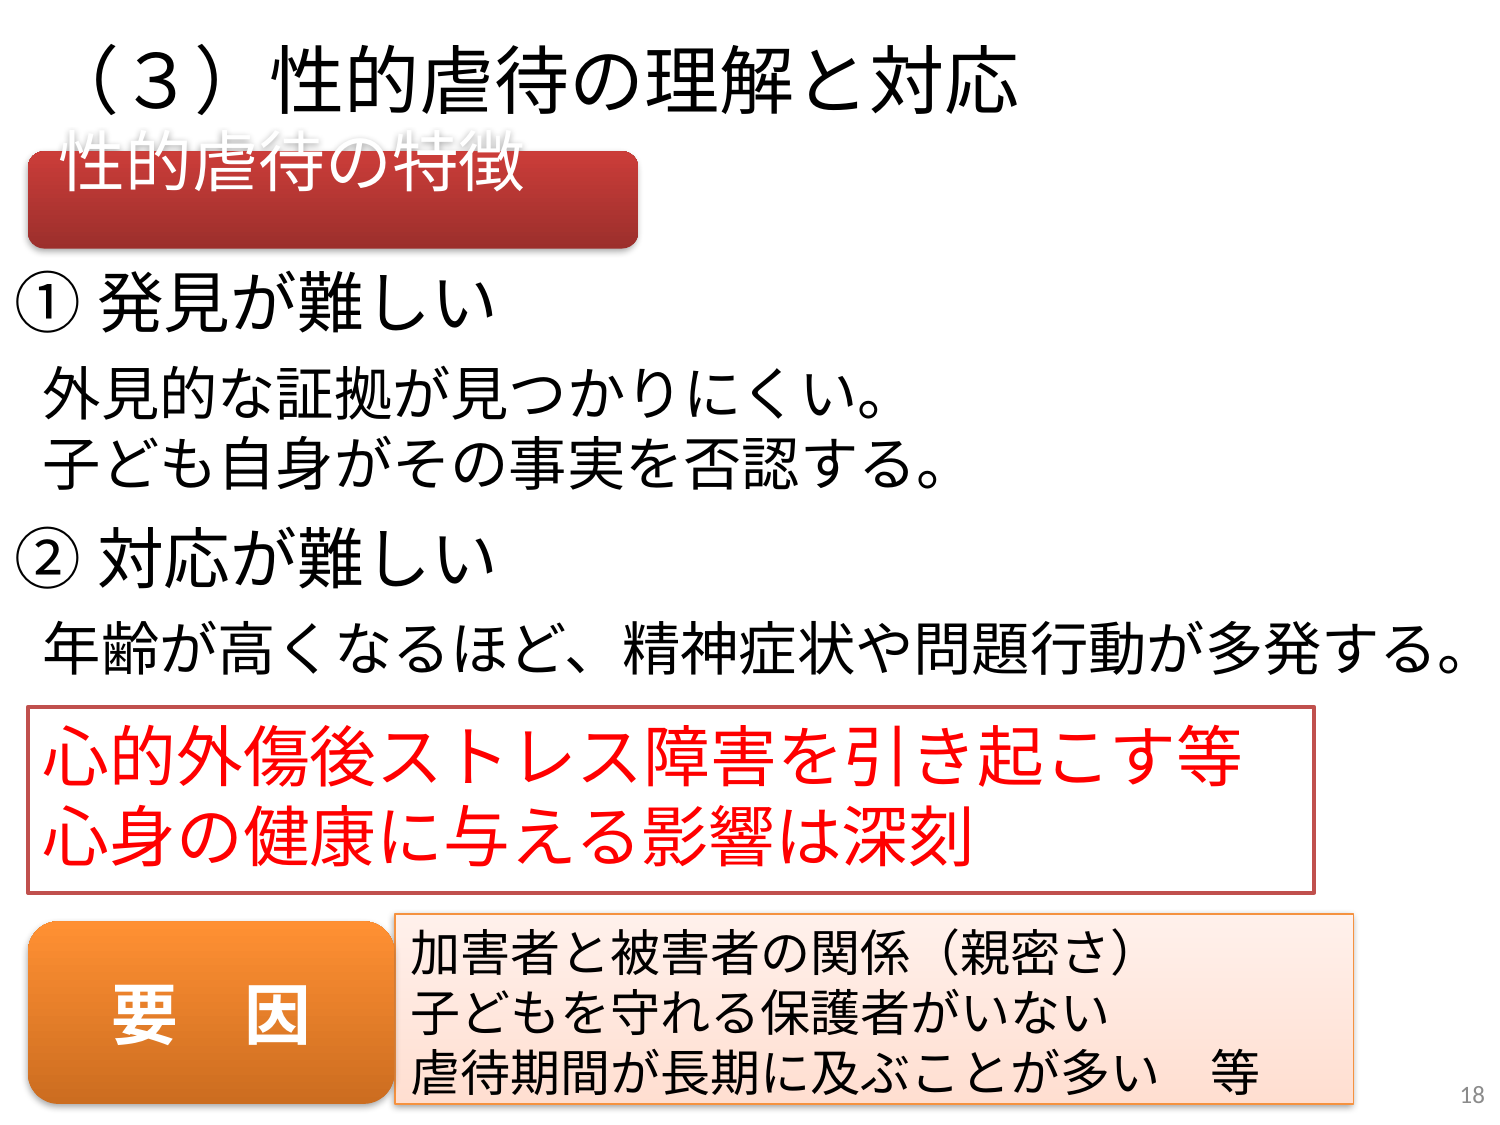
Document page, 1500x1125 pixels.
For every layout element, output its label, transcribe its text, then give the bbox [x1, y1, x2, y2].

text_box 加害者と被害者の関係（親密さ） 子どもを守れる保護者がいない 虐待期間が長期に及ぶことが多い 等 [394, 913, 1354, 1105]
slide_number 18 [1149, 1063, 1500, 1123]
text_box ②対応が難しい [0, 510, 611, 605]
text_box ①発見が難しい [0, 253, 611, 349]
text_box 年齢が高くなるほど、精神症状や問題行動が多発する。 [27, 604, 1477, 692]
text_box 外見的な証拠が見つかりにくい。 子ども自身がその事実を否認する。 [27, 349, 1291, 510]
text_box （３）性的虐待の理解と対応 [29, 30, 1353, 126]
text_box 性的虐待の特徴 [27, 151, 639, 249]
text_box 要 因 [27, 921, 395, 1104]
text_box 心的外傷後ストレス障害を引き起こす等 心身の健康に与える影響は深刻 [26, 705, 1316, 895]
